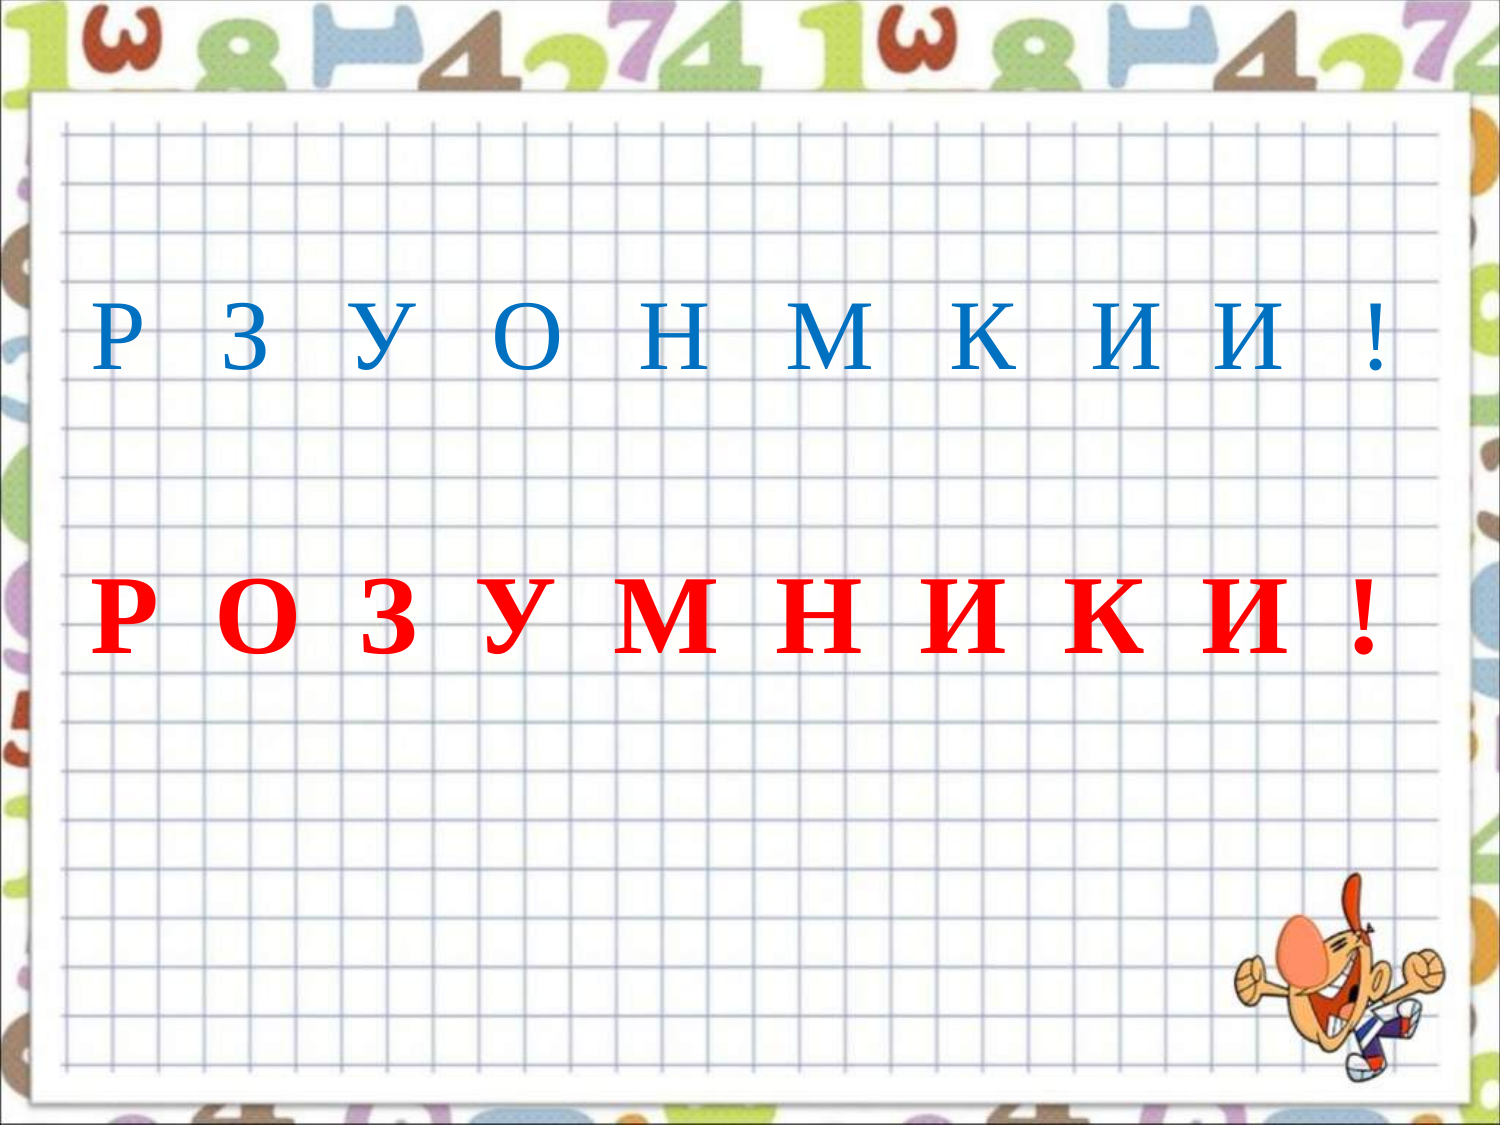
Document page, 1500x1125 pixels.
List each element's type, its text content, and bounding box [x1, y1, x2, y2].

picture [0, 0, 1500, 1125]
text_box [1230, 867, 1453, 1090]
list Р З У О Н М К И И ! Р О З У М Н И К И ! [74, 262, 1426, 1006]
